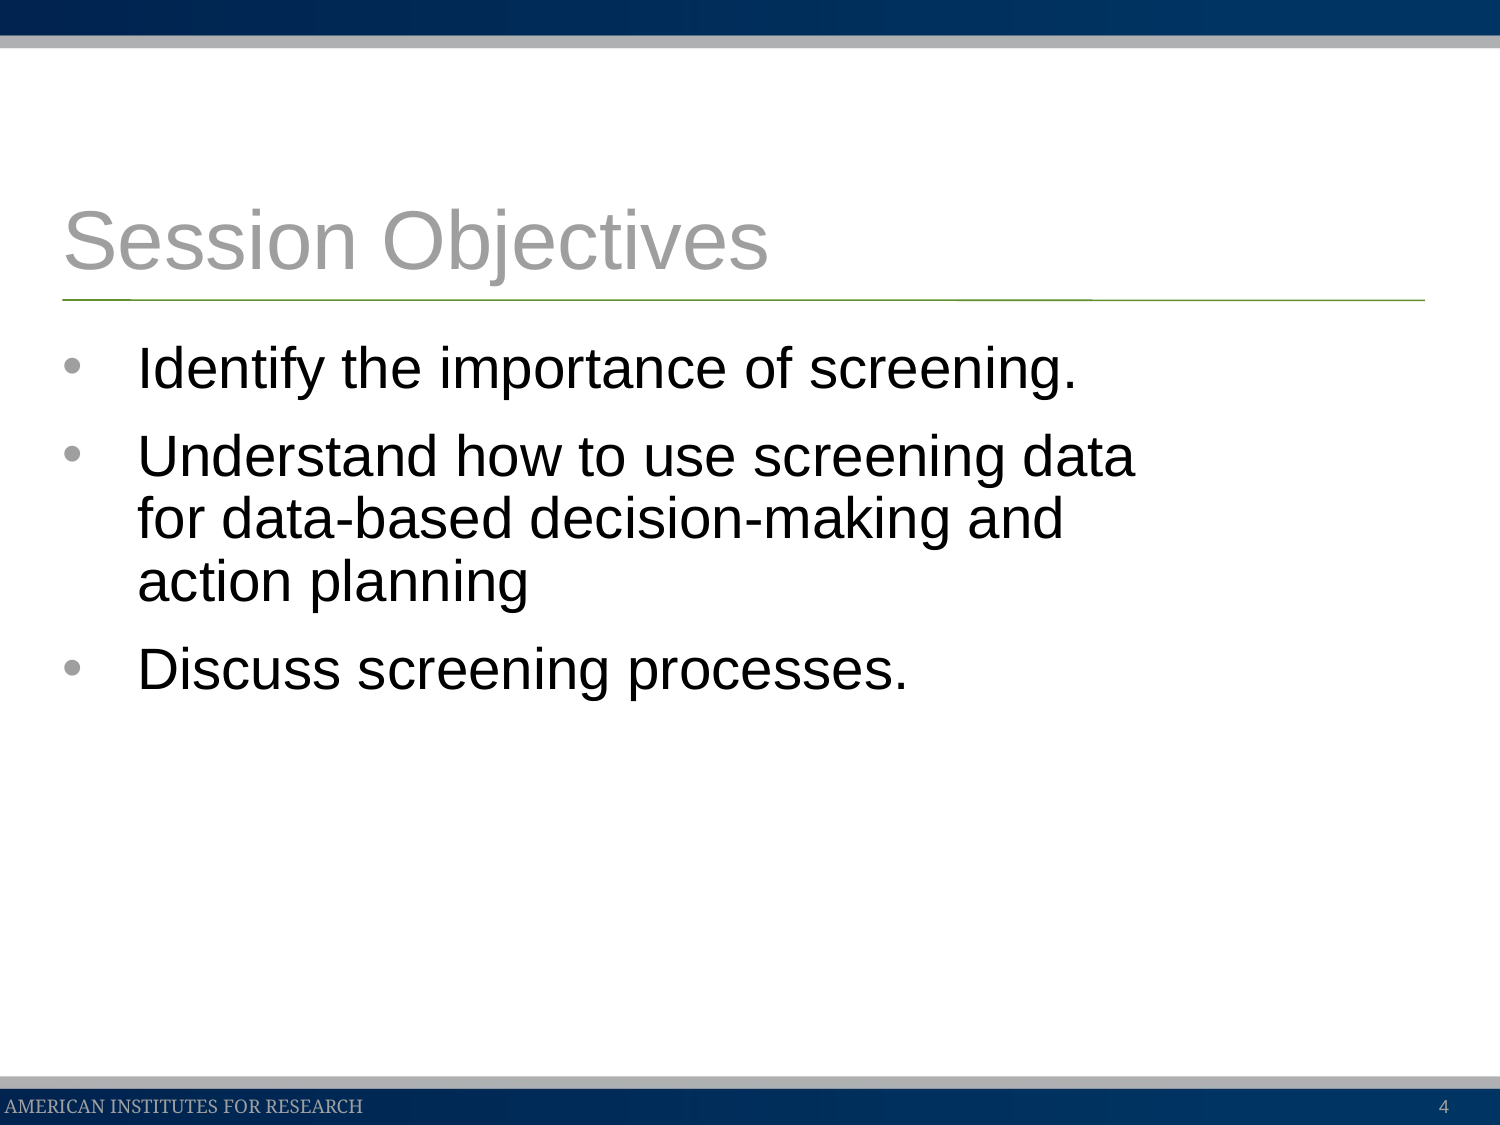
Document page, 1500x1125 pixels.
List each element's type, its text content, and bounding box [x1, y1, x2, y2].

picture [0, 0, 1500, 1125]
title Session Objectives [62, 196, 1426, 288]
slide_number 4 [1438, 1095, 1462, 1118]
list Identify the importance of screening. Understand how to use screening data for data-based decision-making and action planning Discuss screening processes. [62, 337, 1426, 938]
